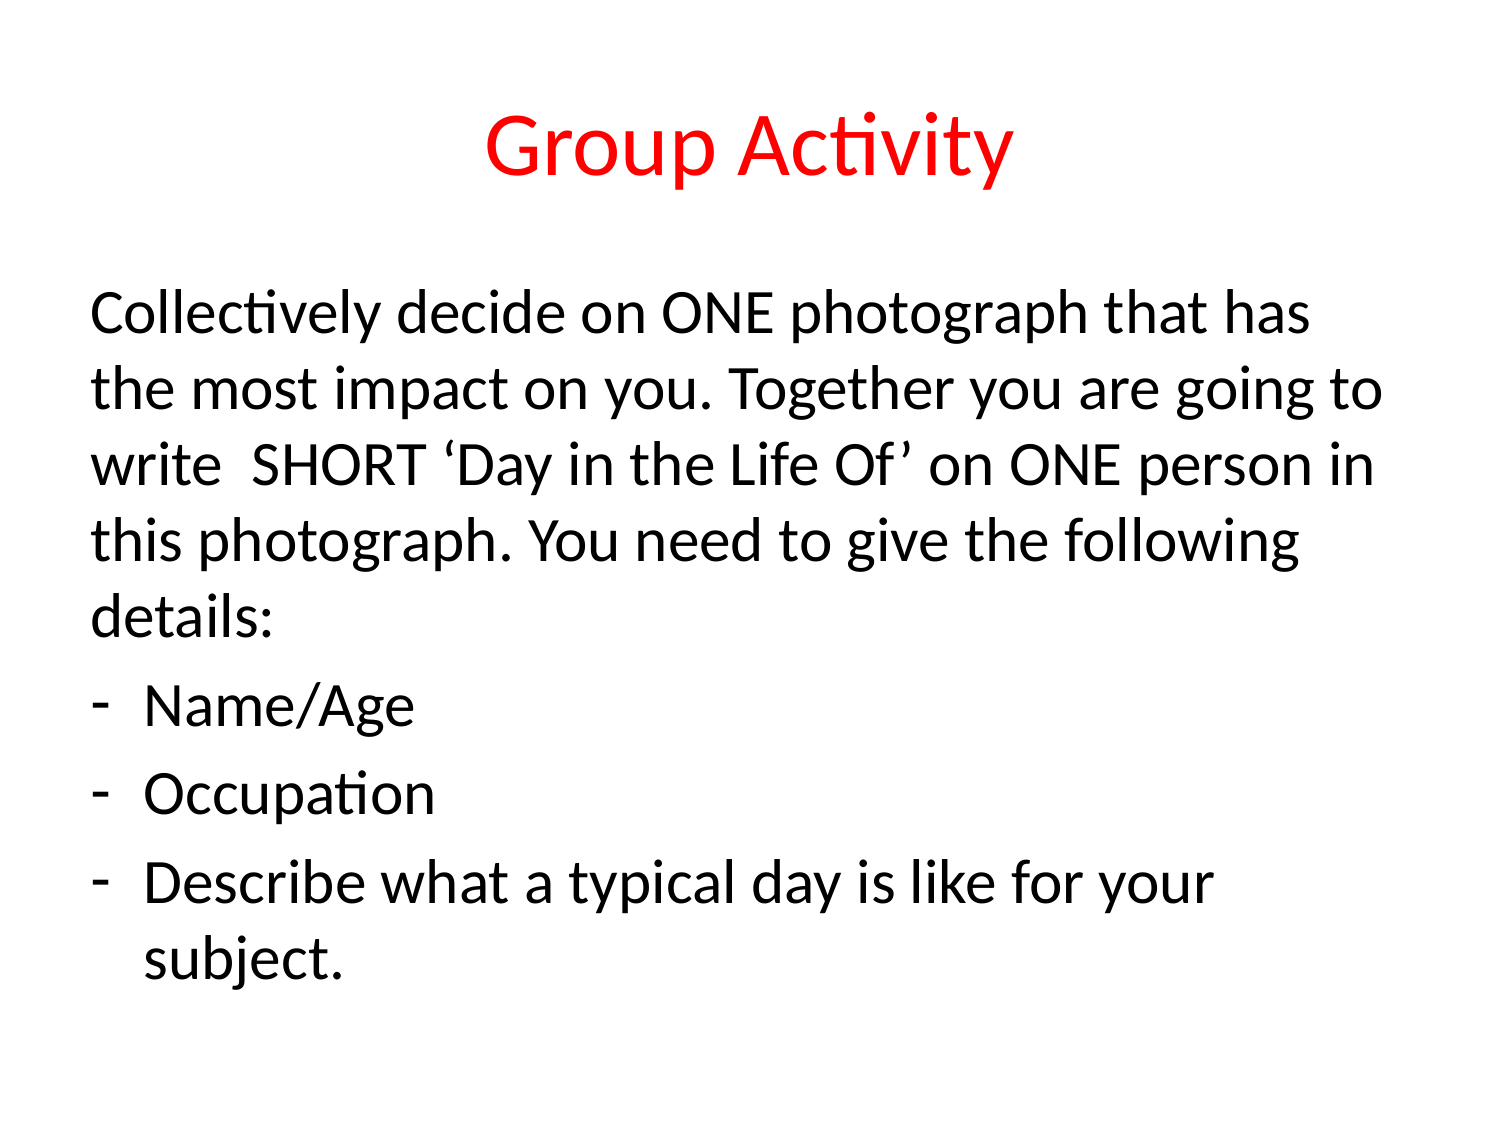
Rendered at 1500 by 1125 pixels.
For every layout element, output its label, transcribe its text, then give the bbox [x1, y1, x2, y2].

list Collectively decide on ONE photograph that has the most impact on you. Together you are going to write SHORT ‘Day in the Life Of’ on ONE person in this photograph. You need to give the following details: Name/Age Occupation Describe what a typical day is like for your subject. [75, 262, 1425, 1005]
title Group Activity [75, 45, 1425, 233]
